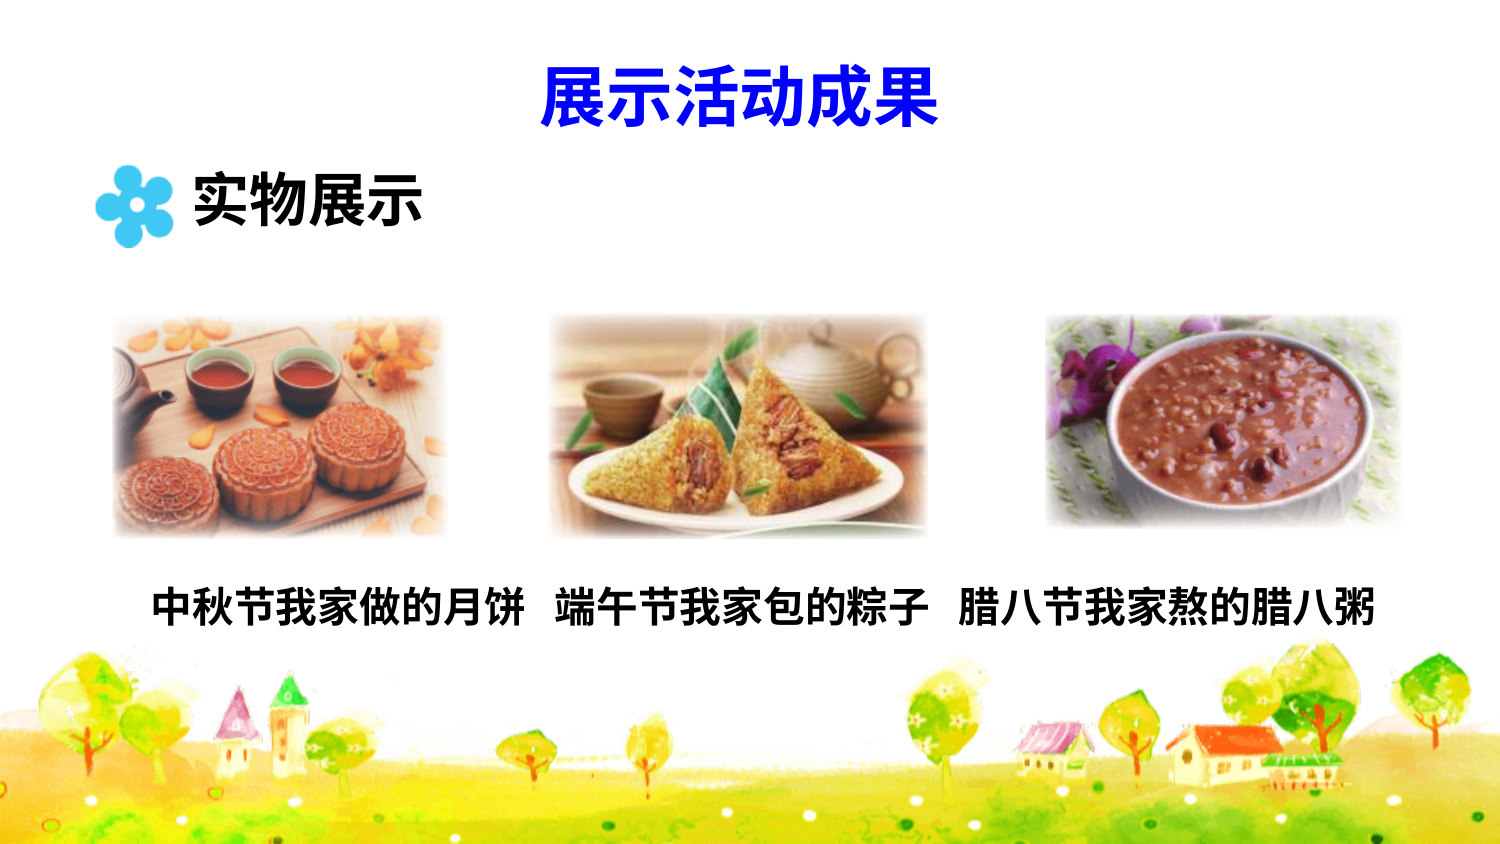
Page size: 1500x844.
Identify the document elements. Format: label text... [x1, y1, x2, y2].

text_box 中秋节我家做的月饼 端午节我家包的粽子 腊八节我家熬的腊八粥 [106, 573, 1392, 639]
text_box 展示活动成果 [528, 48, 1001, 140]
picture [1045, 314, 1403, 529]
picture [112, 314, 448, 539]
picture [0, 614, 1500, 844]
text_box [94, 155, 1366, 249]
picture [548, 313, 928, 539]
